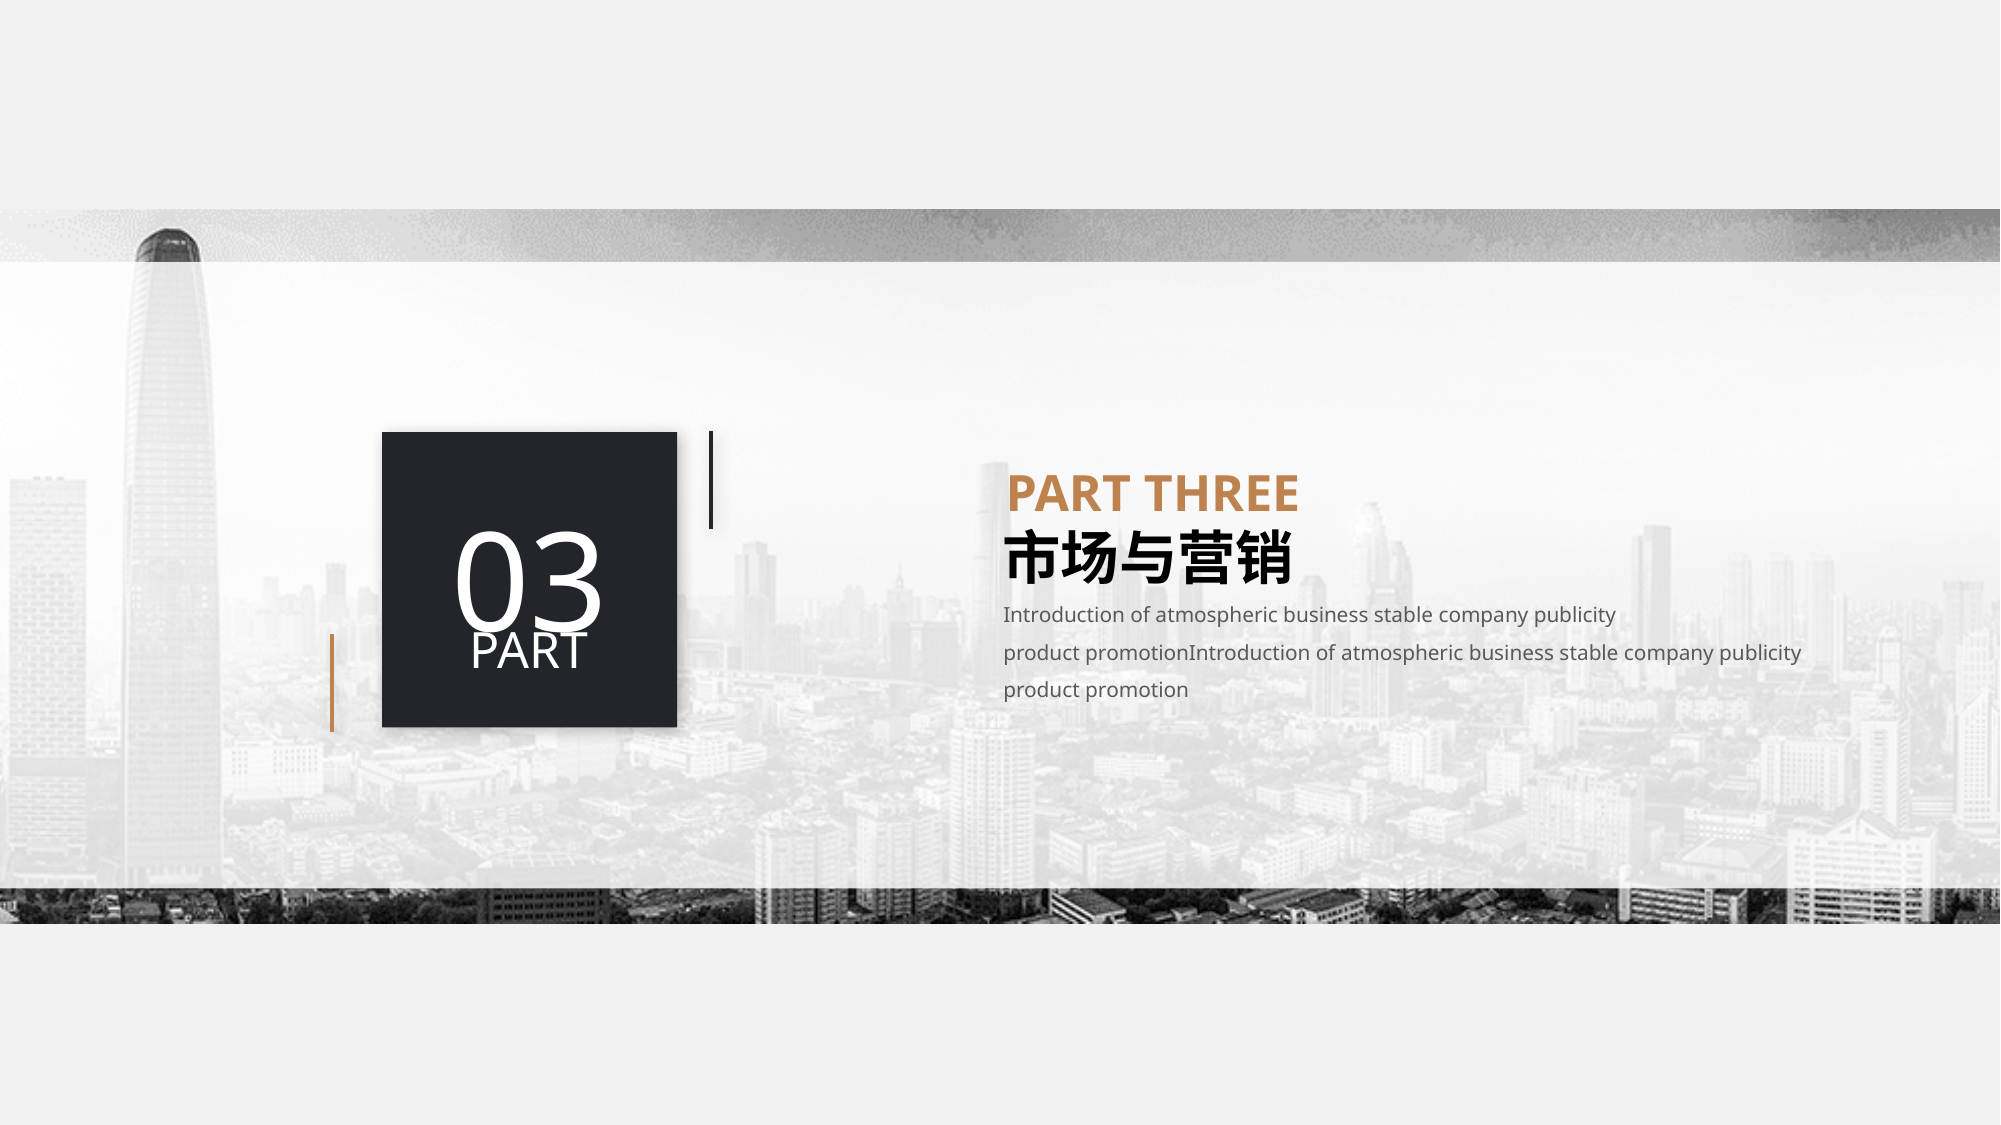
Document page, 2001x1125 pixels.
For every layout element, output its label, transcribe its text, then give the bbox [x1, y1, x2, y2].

text_box [0, 890, 2000, 925]
text_box [0, 261, 2000, 890]
text_box Introduction of atmospheric business stable company publicity product promotionIntroduction of atmospheric business stable company publicity product promotion [988, 582, 1873, 747]
text_box [0, 209, 2000, 261]
text_box PART THREE [990, 453, 1605, 529]
text_box 市场与营销 [987, 513, 1309, 599]
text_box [382, 432, 678, 728]
